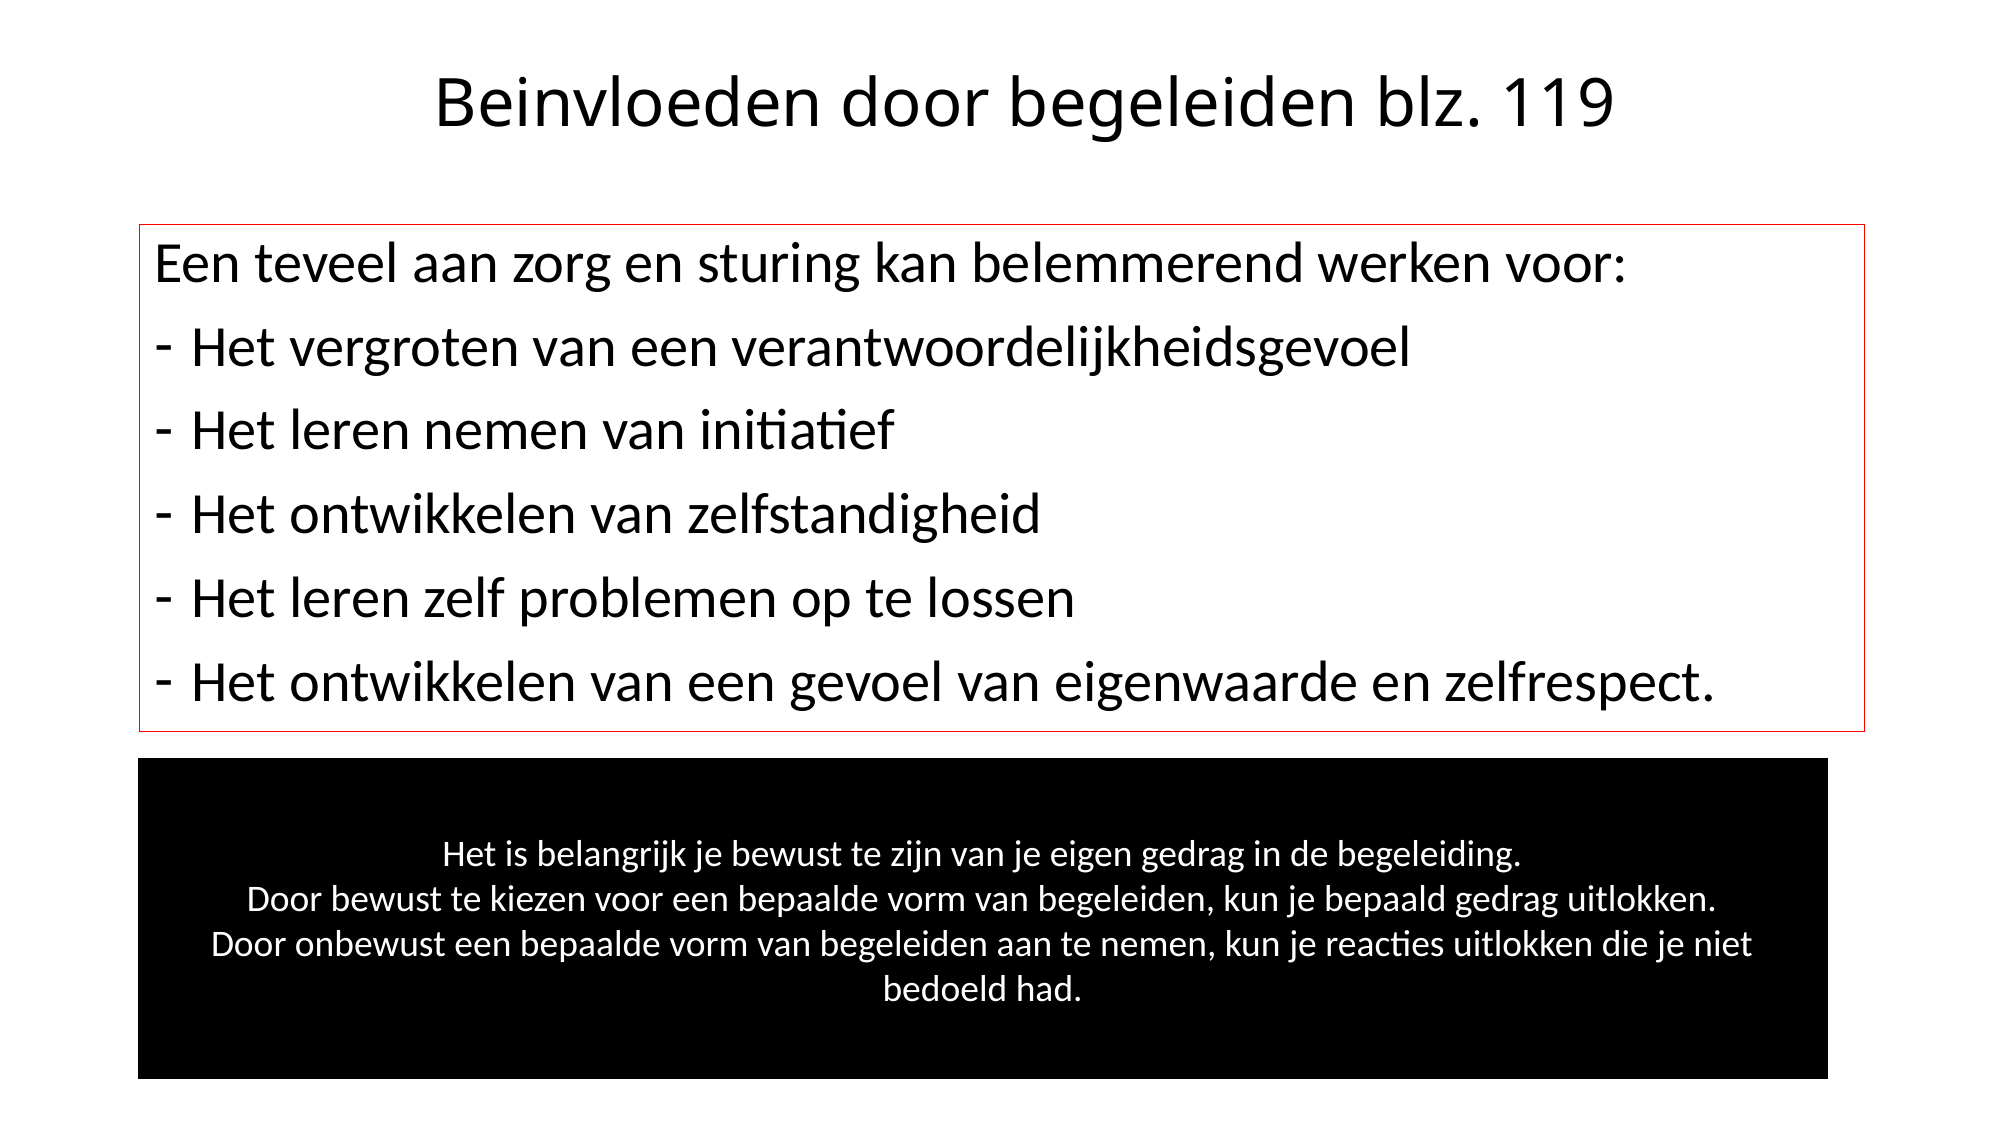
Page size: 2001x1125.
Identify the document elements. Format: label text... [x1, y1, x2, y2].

text_box Het is belangrijk je bewust te zijn van je eigen gedrag in de begeleiding. Door bewust te kiezen voor een bepaalde vorm van begeleiden, kun je bepaald gedrag uitlokken. Door onbewust een bepaalde vorm van begeleiden aan te nemen, kun je reacties uitlokken die je niet bedoeld had. [138, 758, 1828, 1079]
title Beinvloeden door begeleiden blz. 119 [418, 44, 1780, 166]
list Een teveel aan zorg en sturing kan belemmerend werken voor: Het vergroten van een verantwoordelijkheidsgevoel Het leren nemen van initiatief Het ontwikkelen van zelfstandigheid Het leren zelf problemen op te lossen Het ontwikkelen van een gevoel van eigenwaarde en zelfrespect. [139, 224, 1865, 732]
